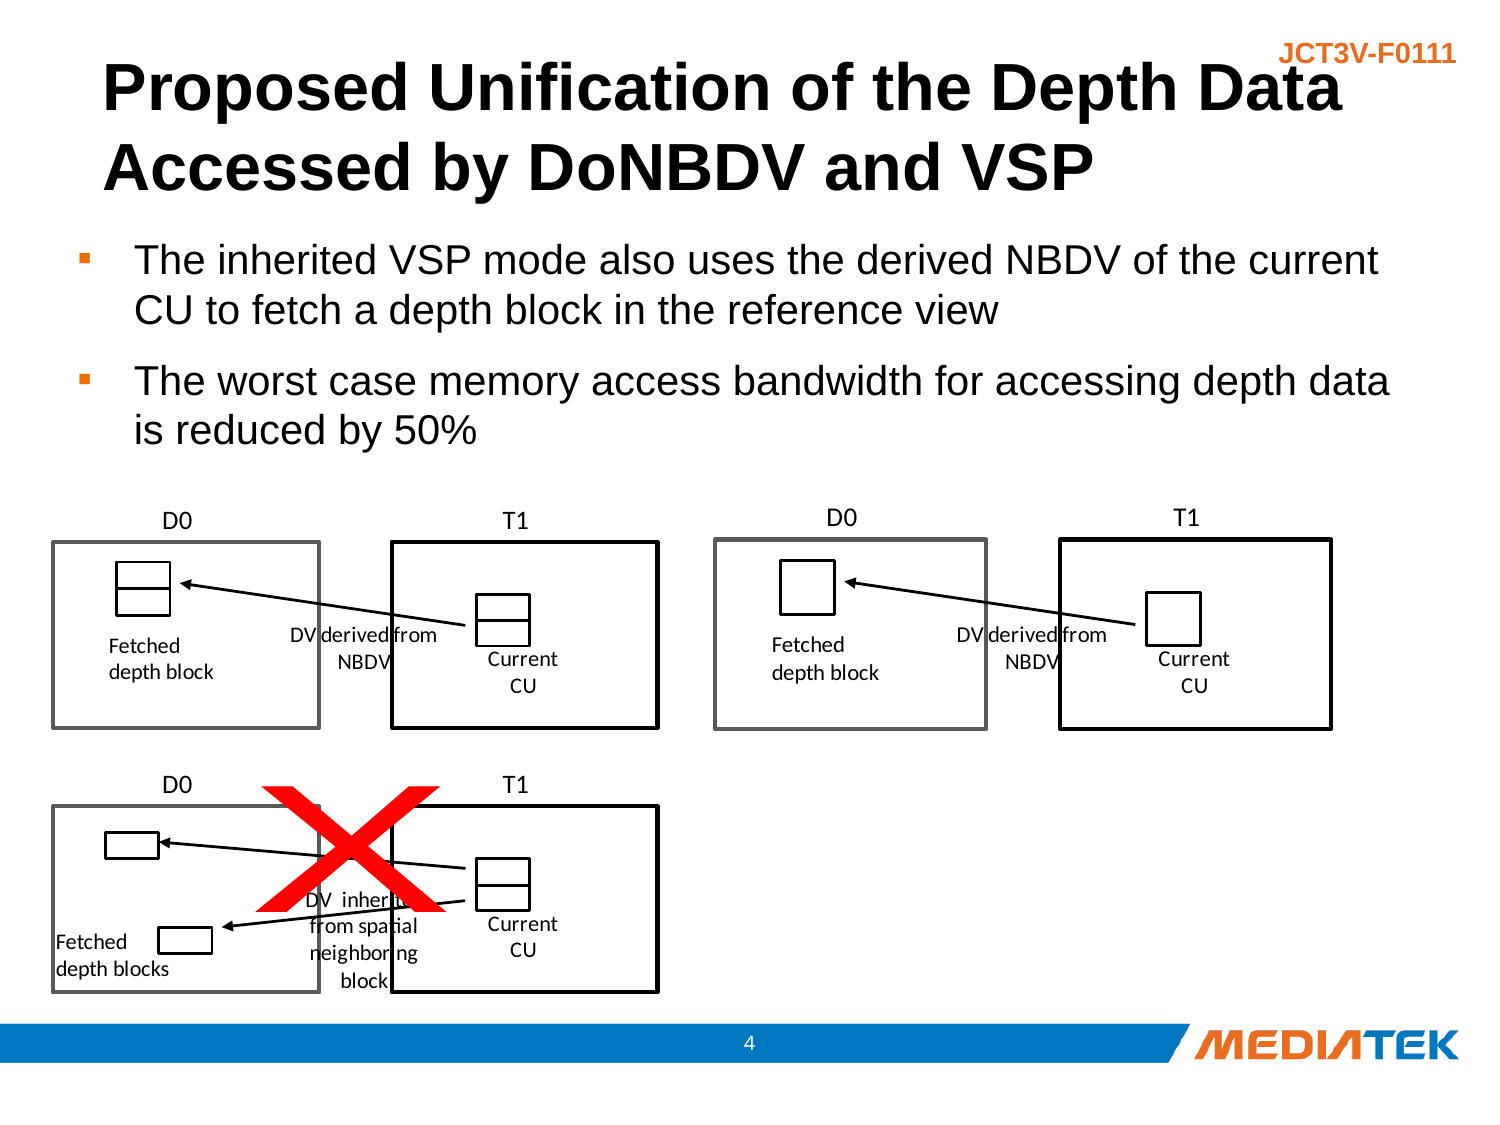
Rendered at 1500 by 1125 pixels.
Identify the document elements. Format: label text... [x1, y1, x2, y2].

slide_number 3 [711, 1022, 789, 1090]
list The inherited VSP mode also uses the derived NBDV of the current CU to fetch a depth block in the reference view The worst case memory access bandwidth for accessing depth data is reduced by 50% [62, 224, 1424, 1051]
picture [789, 1023, 1459, 1063]
title Proposed Unification of the Depth Data Accessed by DoNBDV and VSP [87, 46, 1410, 201]
picture [711, 491, 1334, 732]
picture [41, 494, 678, 1002]
picture [0, 1023, 711, 1063]
